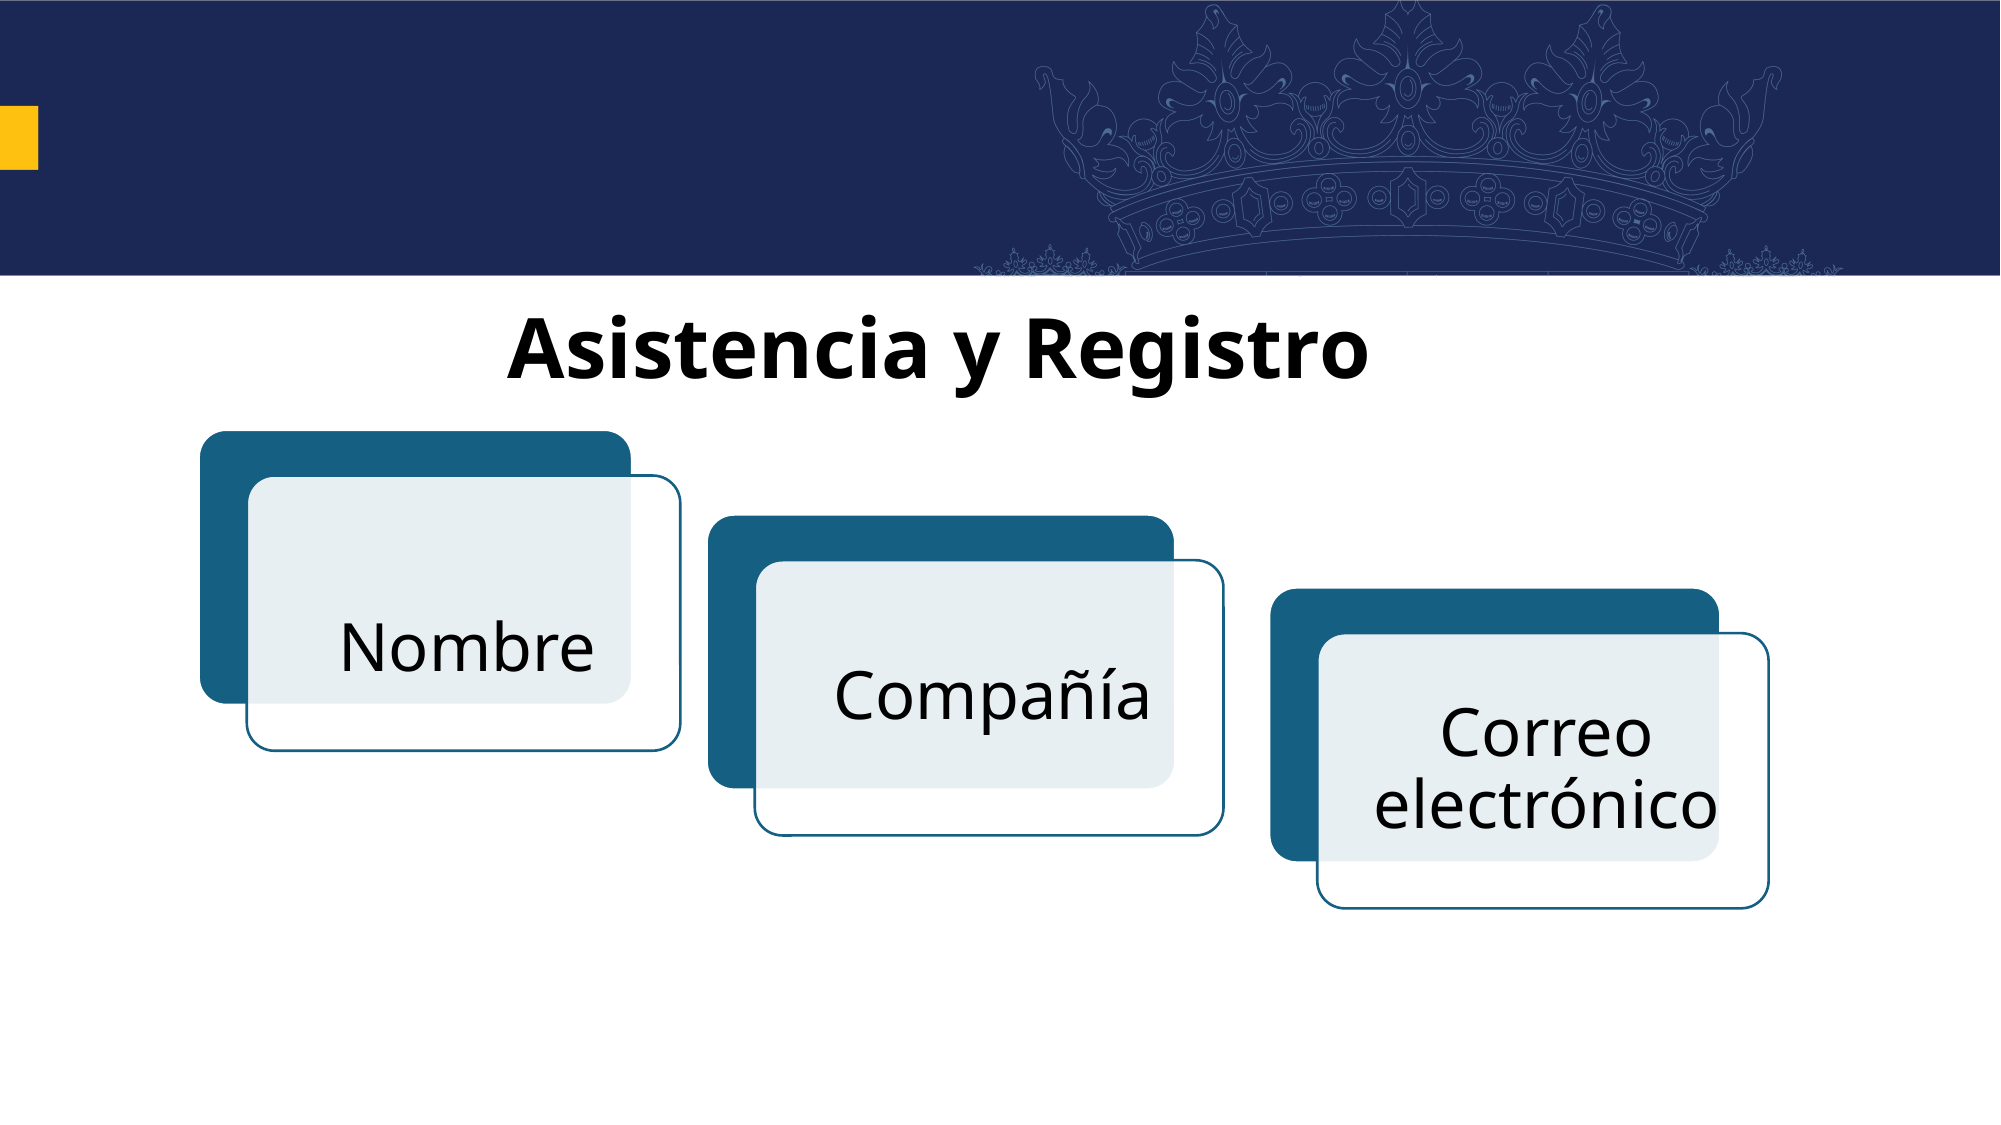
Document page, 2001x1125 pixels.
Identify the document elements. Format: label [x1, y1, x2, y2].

picture [0, 0, 2000, 1125]
text_box [193, 429, 1791, 969]
